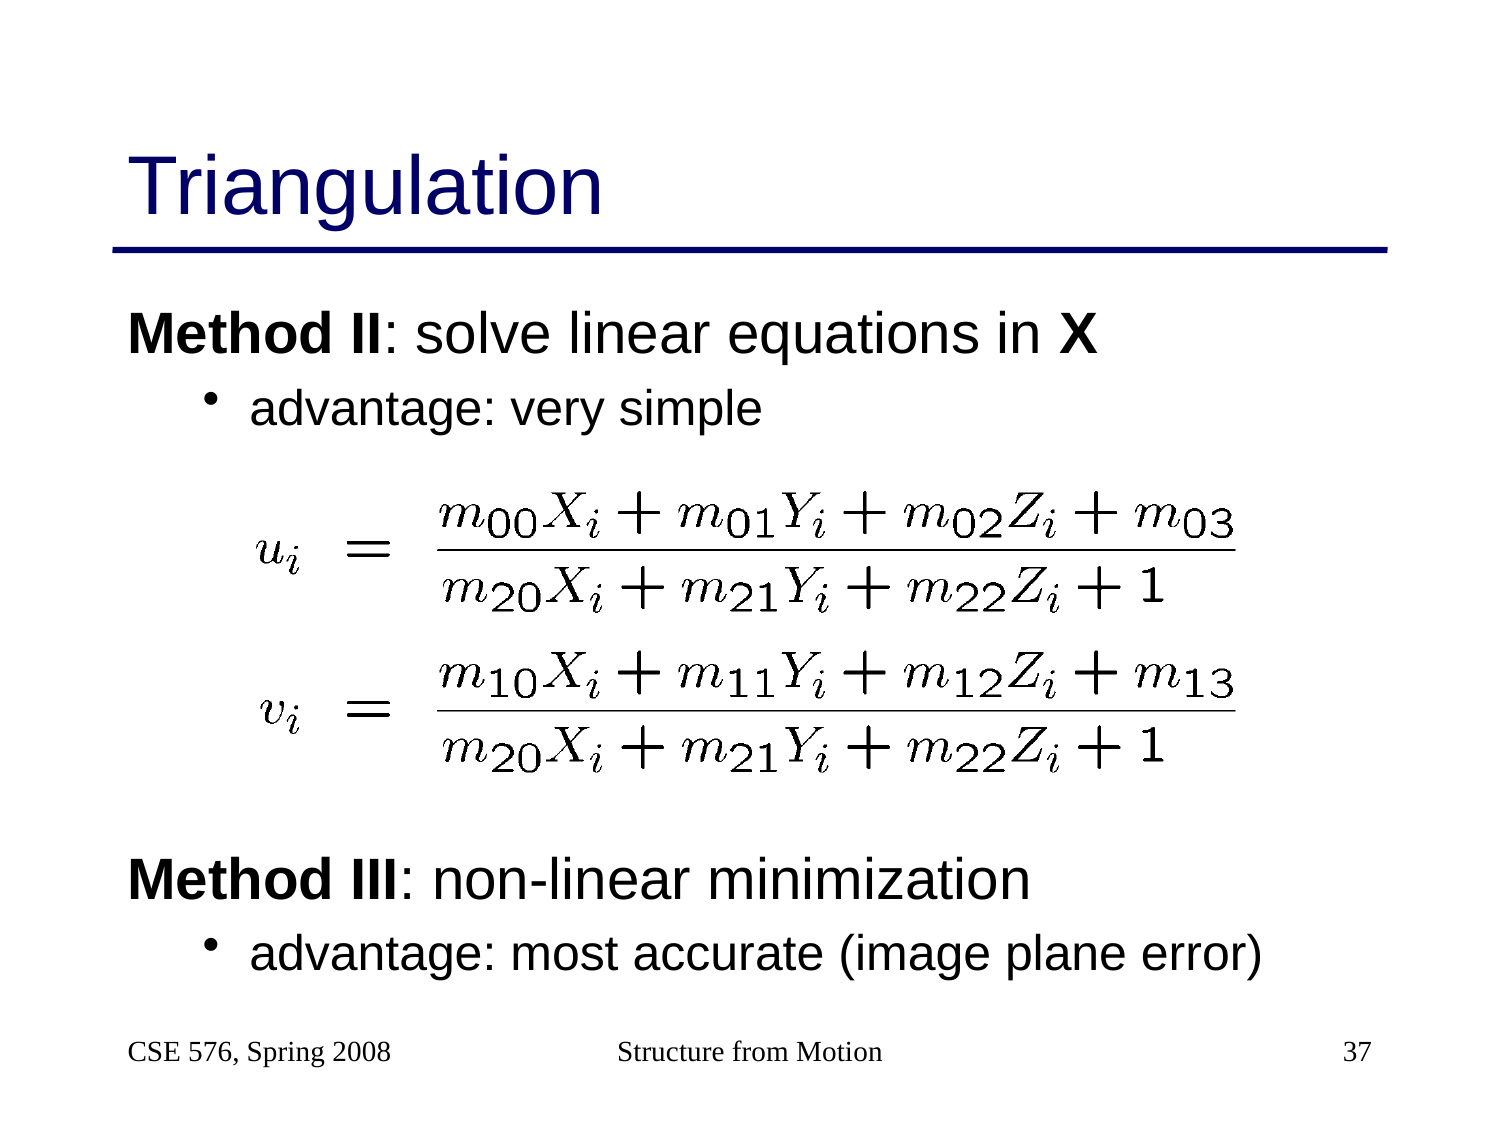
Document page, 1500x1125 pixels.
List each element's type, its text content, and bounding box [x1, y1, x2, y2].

list Method II: solve linear equations in X advantage: very simple Method III: non-linear minimization advantage: most accurate (image plane error) [112, 287, 1388, 1000]
slide_number 37 [1074, 1025, 1388, 1100]
picture [253, 490, 1238, 776]
slide_number CSE 576, Spring 2008 [112, 1025, 425, 1100]
footer Structure from Motion [450, 1025, 1050, 1100]
title Triangulation [112, 99, 1388, 263]
